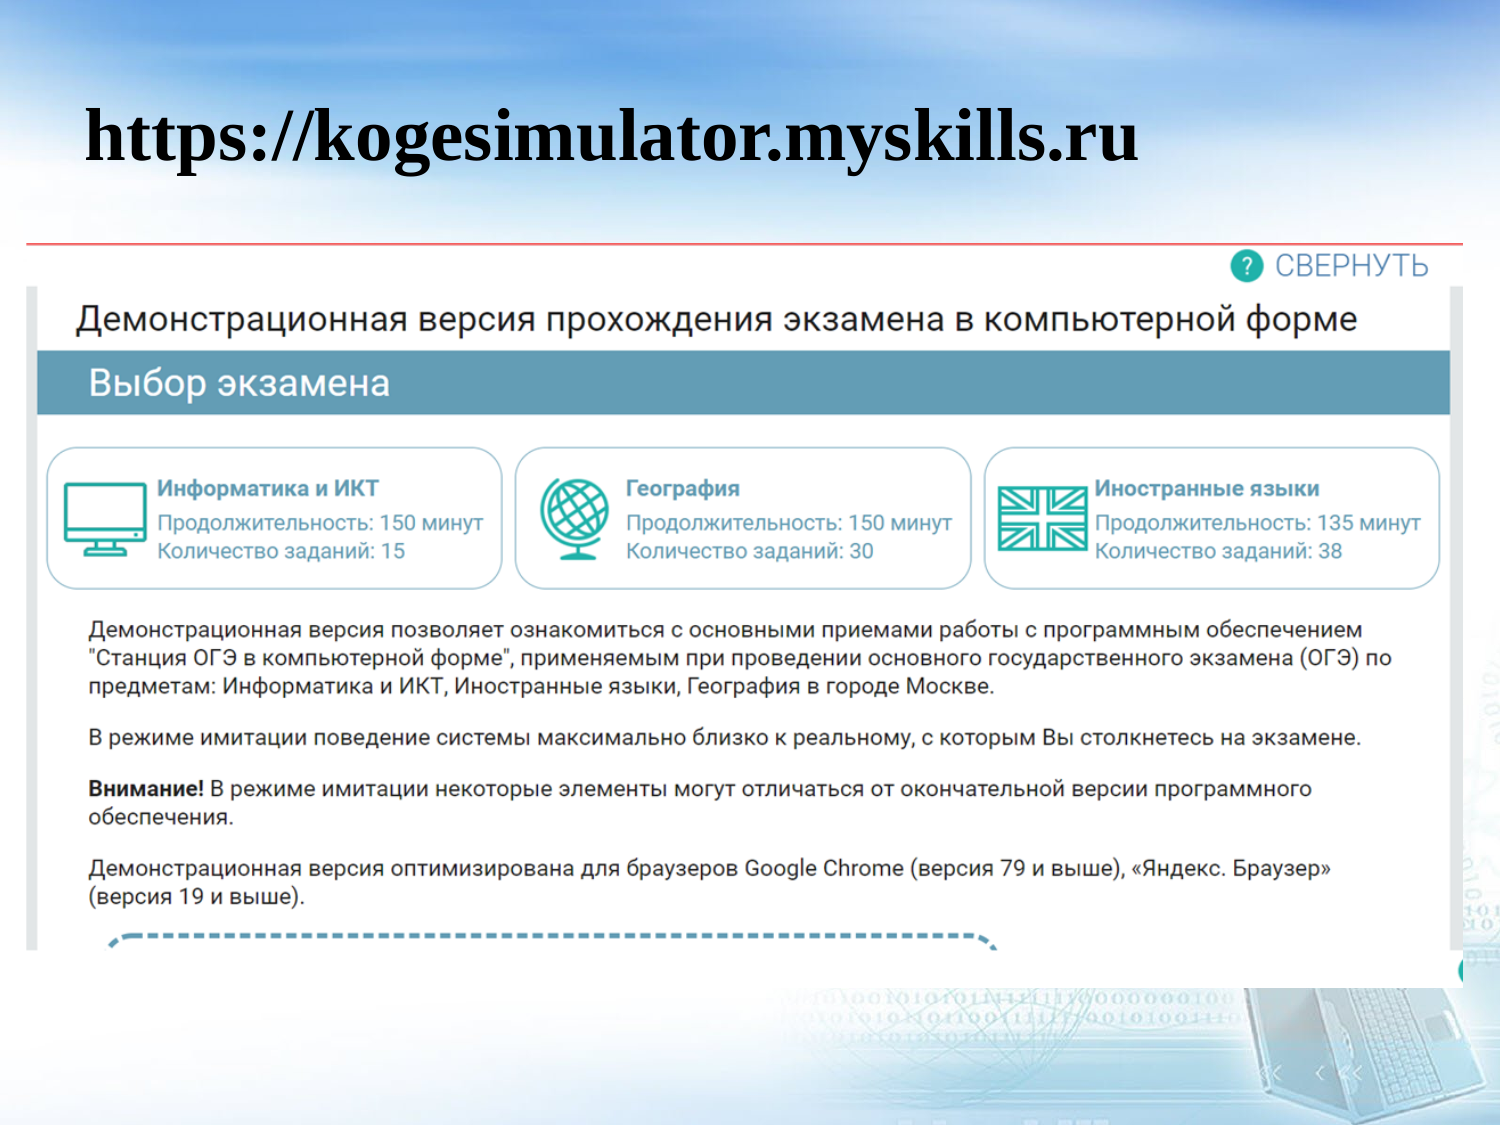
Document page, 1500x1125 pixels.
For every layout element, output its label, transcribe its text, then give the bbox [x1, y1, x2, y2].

picture [0, 0, 1500, 1125]
text_box https://kogesimulator.myskills.ru [70, 78, 1156, 183]
